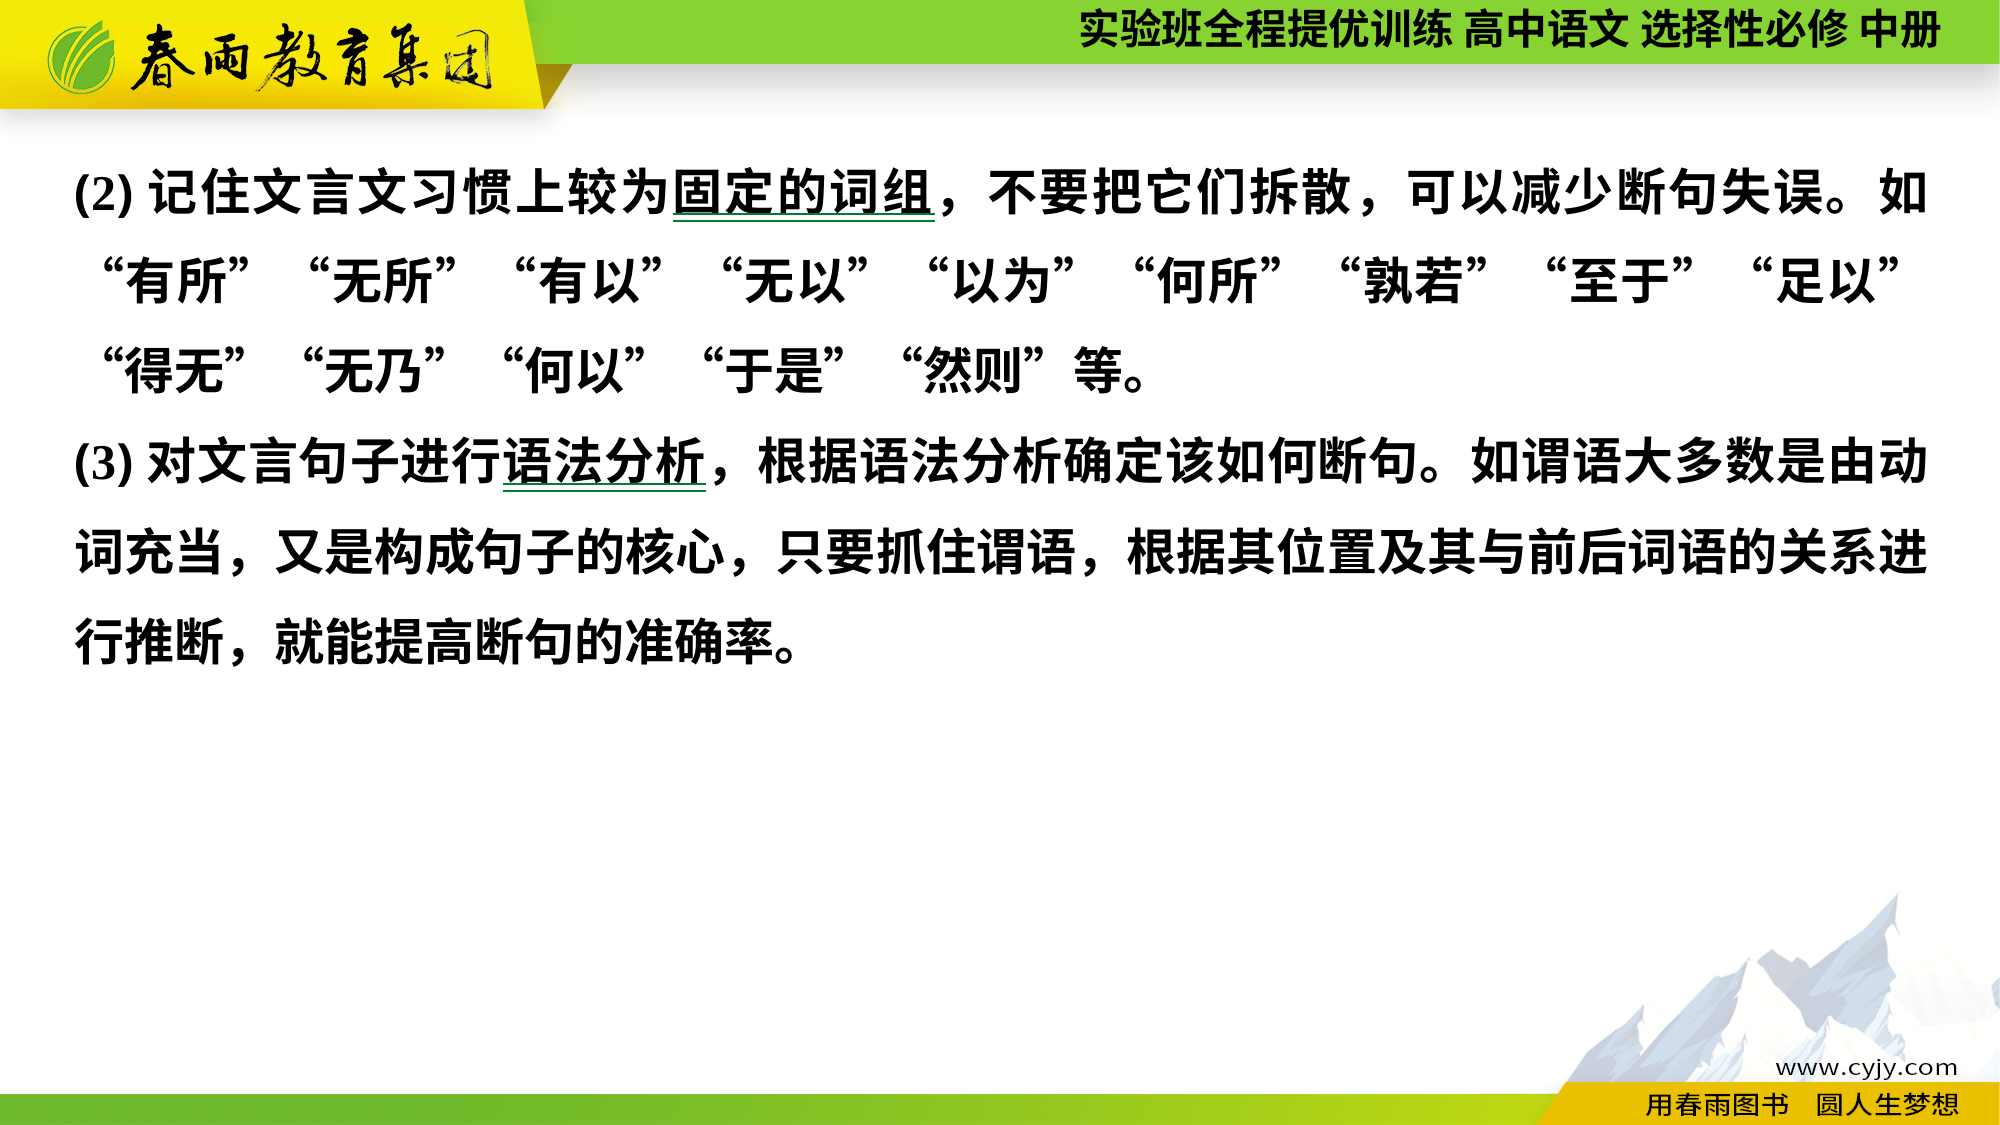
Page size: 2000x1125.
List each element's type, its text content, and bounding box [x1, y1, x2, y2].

list (2)记住文言文习惯上较为固定的词组，不要把它们拆散，可以减少断句失误。如“有所”“无所”“有以”“无以”“以为”“何所”“孰若”“至于”“足以”“得无”“无乃”“何以”“于是”“然则”等。 (3)对文言句子进行语法分析，根据语法分析确定该如何断句。如谓语大多数是由动词充当，又是构成句子的核心，只要抓住谓语，根据其位置及其与前后词语的关系进行推断，就能提高断句的准确率。 [59, 122, 1944, 672]
picture [0, 0, 2000, 1125]
